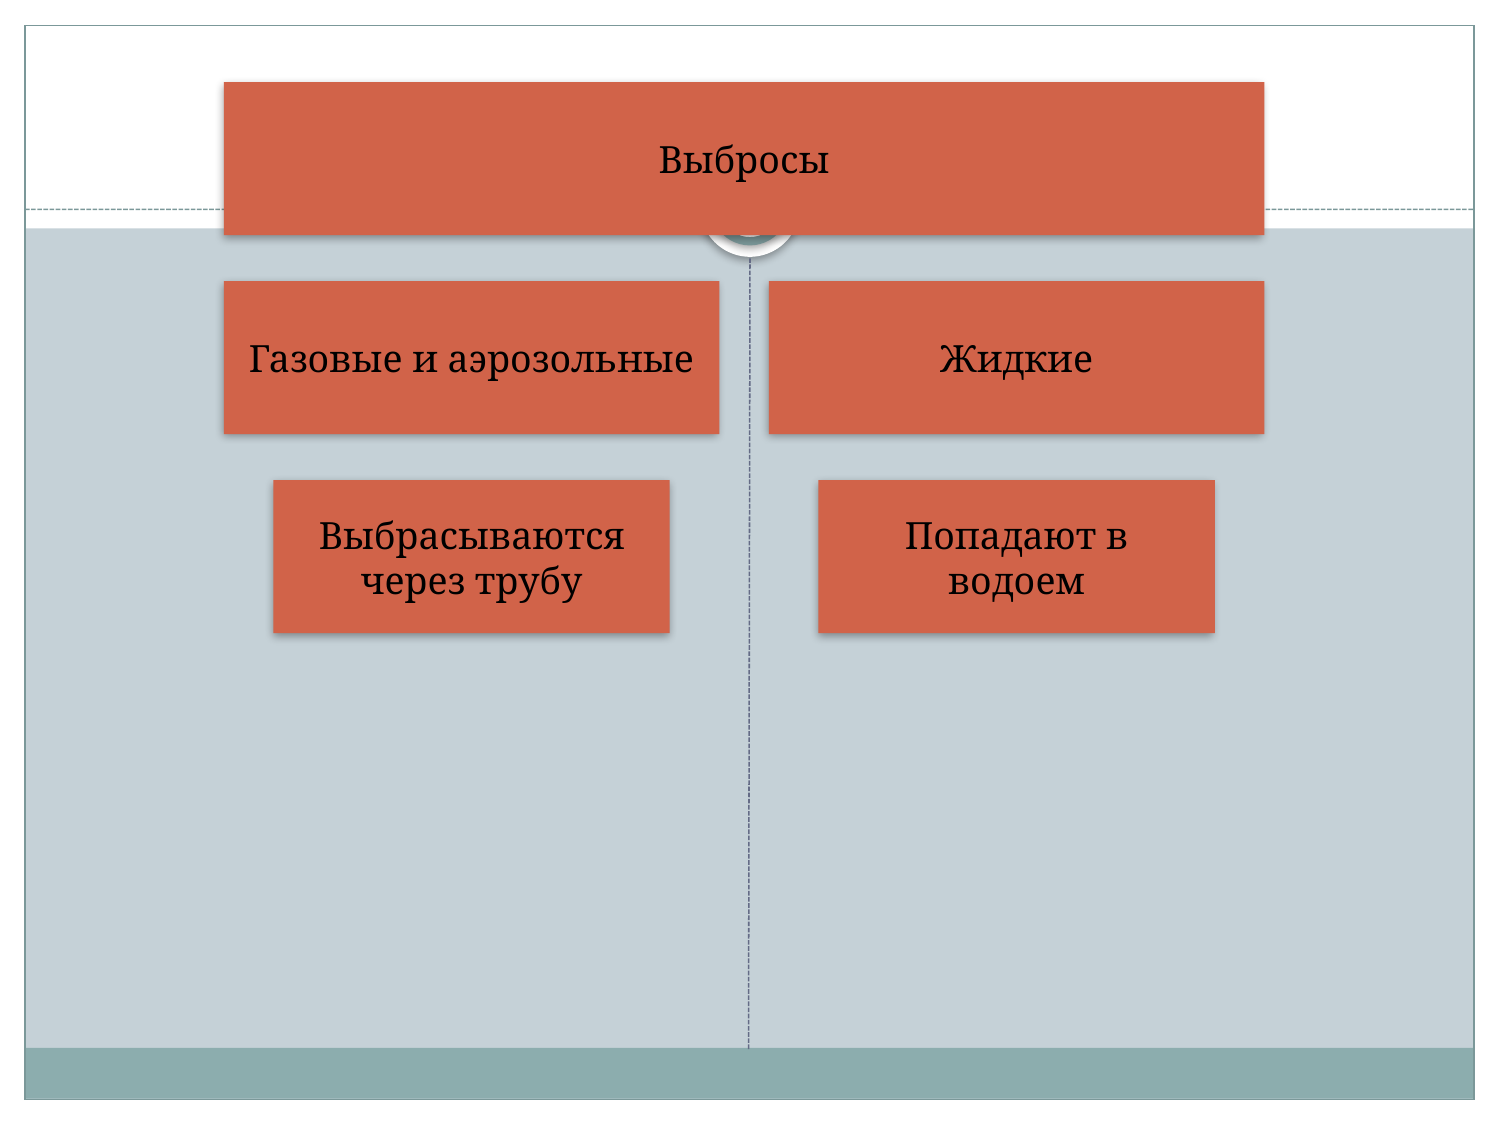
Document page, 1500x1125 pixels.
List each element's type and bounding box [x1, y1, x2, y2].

text_box [93, 81, 1395, 1032]
